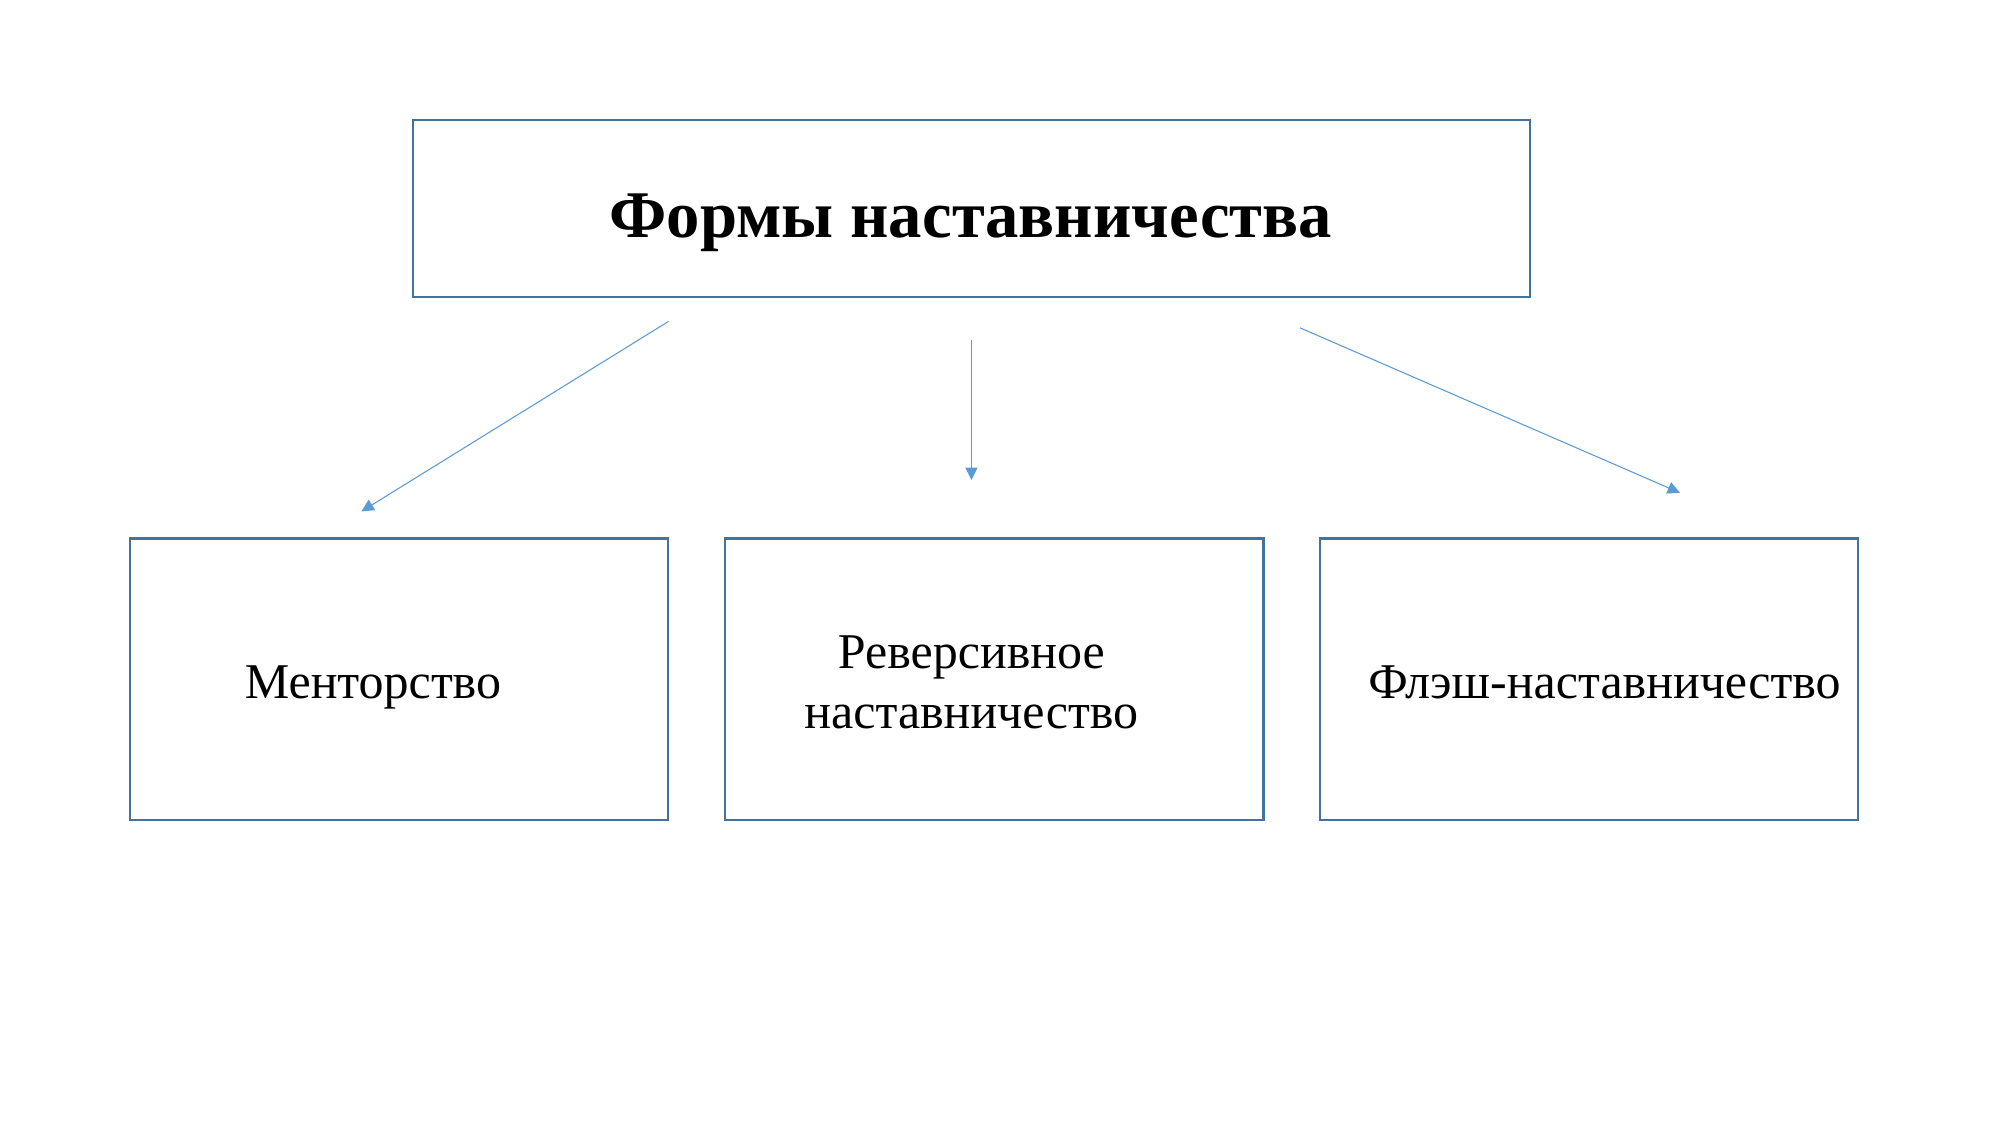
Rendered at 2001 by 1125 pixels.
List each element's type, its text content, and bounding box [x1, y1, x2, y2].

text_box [1299, 327, 1680, 493]
text_box Реверсивное наставничество [777, 611, 1166, 746]
text_box [129, 537, 669, 821]
text_box Формы наставничества [595, 163, 1348, 259]
text_box Флэш-наставничество [1353, 641, 1866, 717]
text_box [1319, 537, 1859, 821]
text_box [361, 321, 669, 512]
text_box Менторство [230, 641, 527, 717]
text_box [724, 537, 1265, 821]
text_box [412, 119, 1531, 298]
